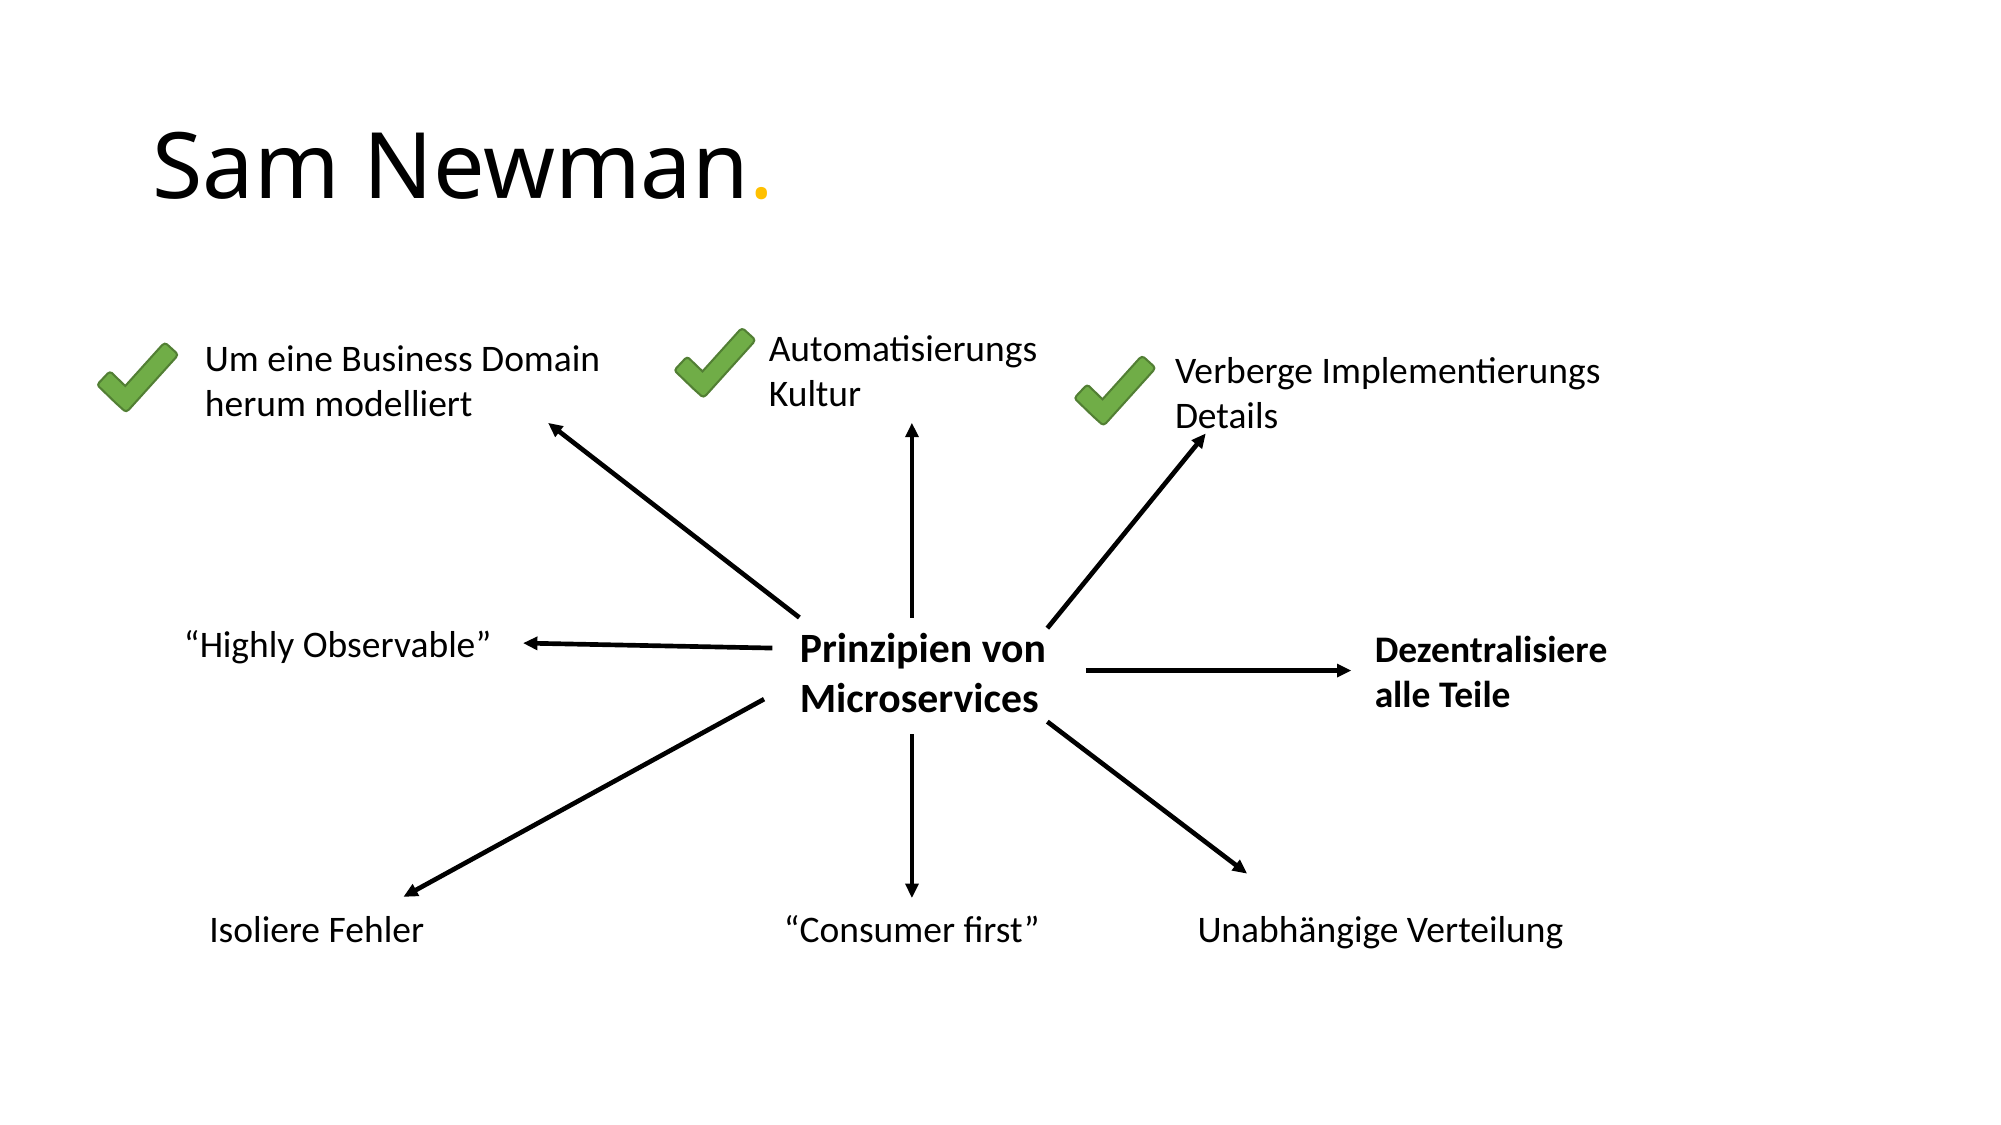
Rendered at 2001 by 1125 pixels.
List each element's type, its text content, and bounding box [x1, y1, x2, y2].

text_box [1047, 721, 1247, 874]
text_box [1074, 355, 1156, 426]
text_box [1047, 433, 1206, 629]
text_box [97, 342, 179, 413]
text_box Isoliere Fehler [194, 897, 440, 958]
text_box Verberge Implementierungs Details [1160, 338, 1616, 444]
text_box Automatisierungs Kultur [753, 317, 1053, 422]
title Sam Newman. [137, 59, 1863, 278]
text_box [403, 699, 764, 897]
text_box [548, 423, 800, 618]
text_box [523, 643, 773, 648]
text_box “Highly Observable” [169, 612, 507, 673]
text_box Um eine Business Domain herum modelliert [190, 326, 625, 432]
text_box Prinzipien von Microservices [785, 613, 1071, 729]
text_box “Consumer first” [769, 897, 1055, 958]
text_box [674, 328, 756, 398]
text_box Unabhängige Verteilung [1182, 897, 1588, 958]
text_box Dezentralisiere alle Teile [1359, 617, 1632, 723]
